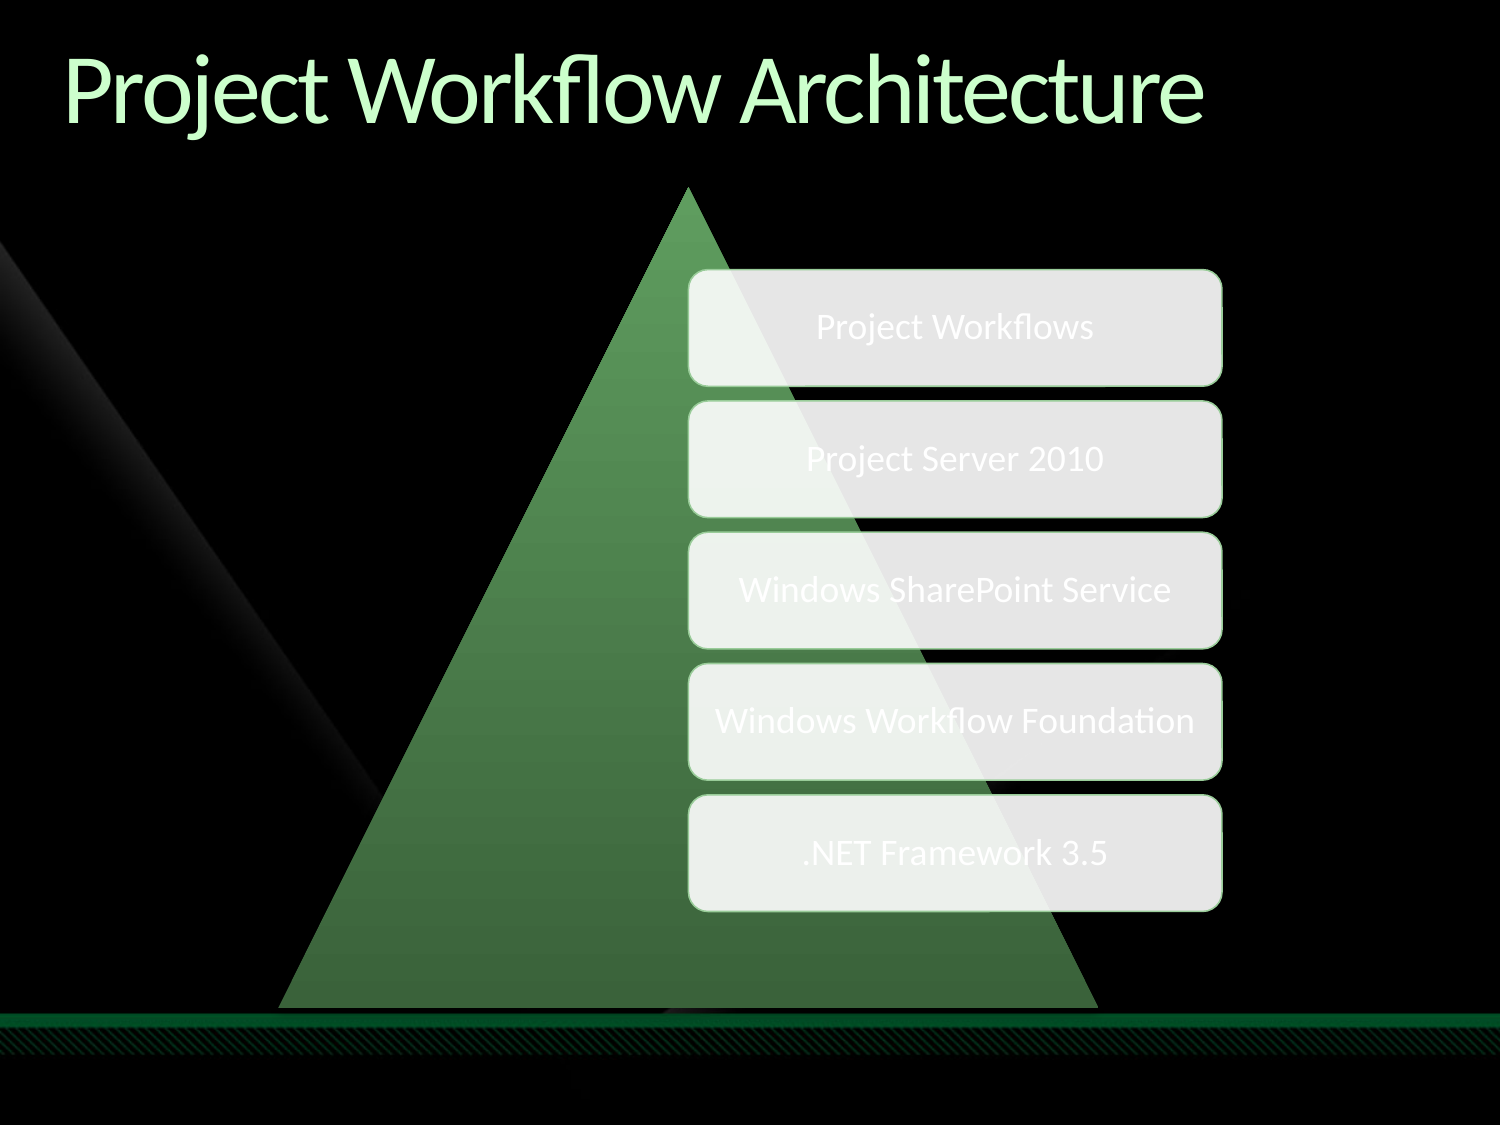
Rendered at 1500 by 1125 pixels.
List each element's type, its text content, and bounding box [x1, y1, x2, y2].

title Project Workflow Architecture [62, 37, 1438, 147]
picture [0, 0, 1500, 1125]
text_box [99, 187, 1401, 1009]
